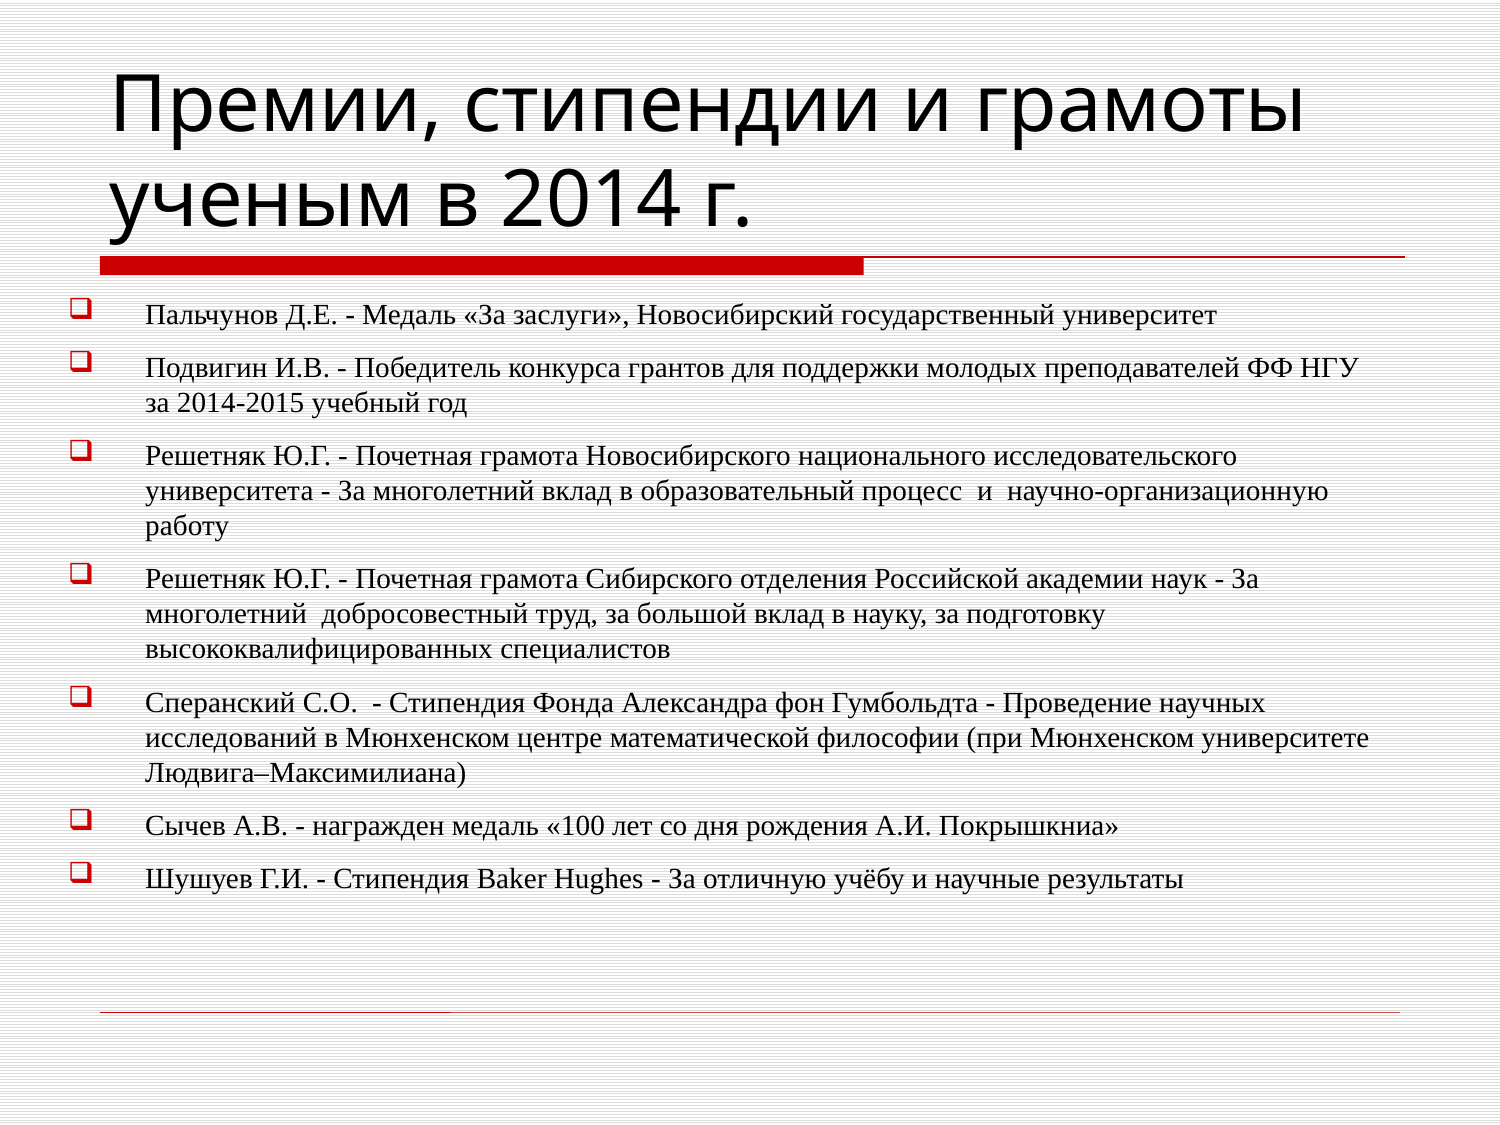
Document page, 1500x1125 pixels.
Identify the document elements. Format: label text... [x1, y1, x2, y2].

title Премии, стипендии и грамоты ученым в 2014 г. [93, 49, 1407, 250]
list Пальчунов Д.Е. - Медаль «За заслуги», Новосибирский государственный университет Подвигин И.В. - Победитель конкурса грантов для поддержки молодых преподавателей ФФ НГУ за 2014-2015 учебный год Решетняк Ю.Г. - Почетная грамота Новосибирского национального исследовательского университета - За многолетний вклад в образовательный процесс и научно-организационную работу Решетняк Ю.Г. - Почетная грамота Сибирского отделения Российской академии наук - За многолетний добросовестный труд, за большой вклад в науку, за подготовку высококвалифицированных специалистов Сперанский С.О. - Стипендия Фонда Александра фон Гумбольдта - Проведение научных исследований в Мюнхенском центре математической философии (при Мюнхенском университете Людвига–Максимилиана) Сычев А.В. - награжден медаль «100 лет со дня рождения А.И. Покрышкниа» Шушуев Г.И. - Стипендия Baker Hughes - За отличную учёбу и научные результаты [52, 287, 1406, 988]
